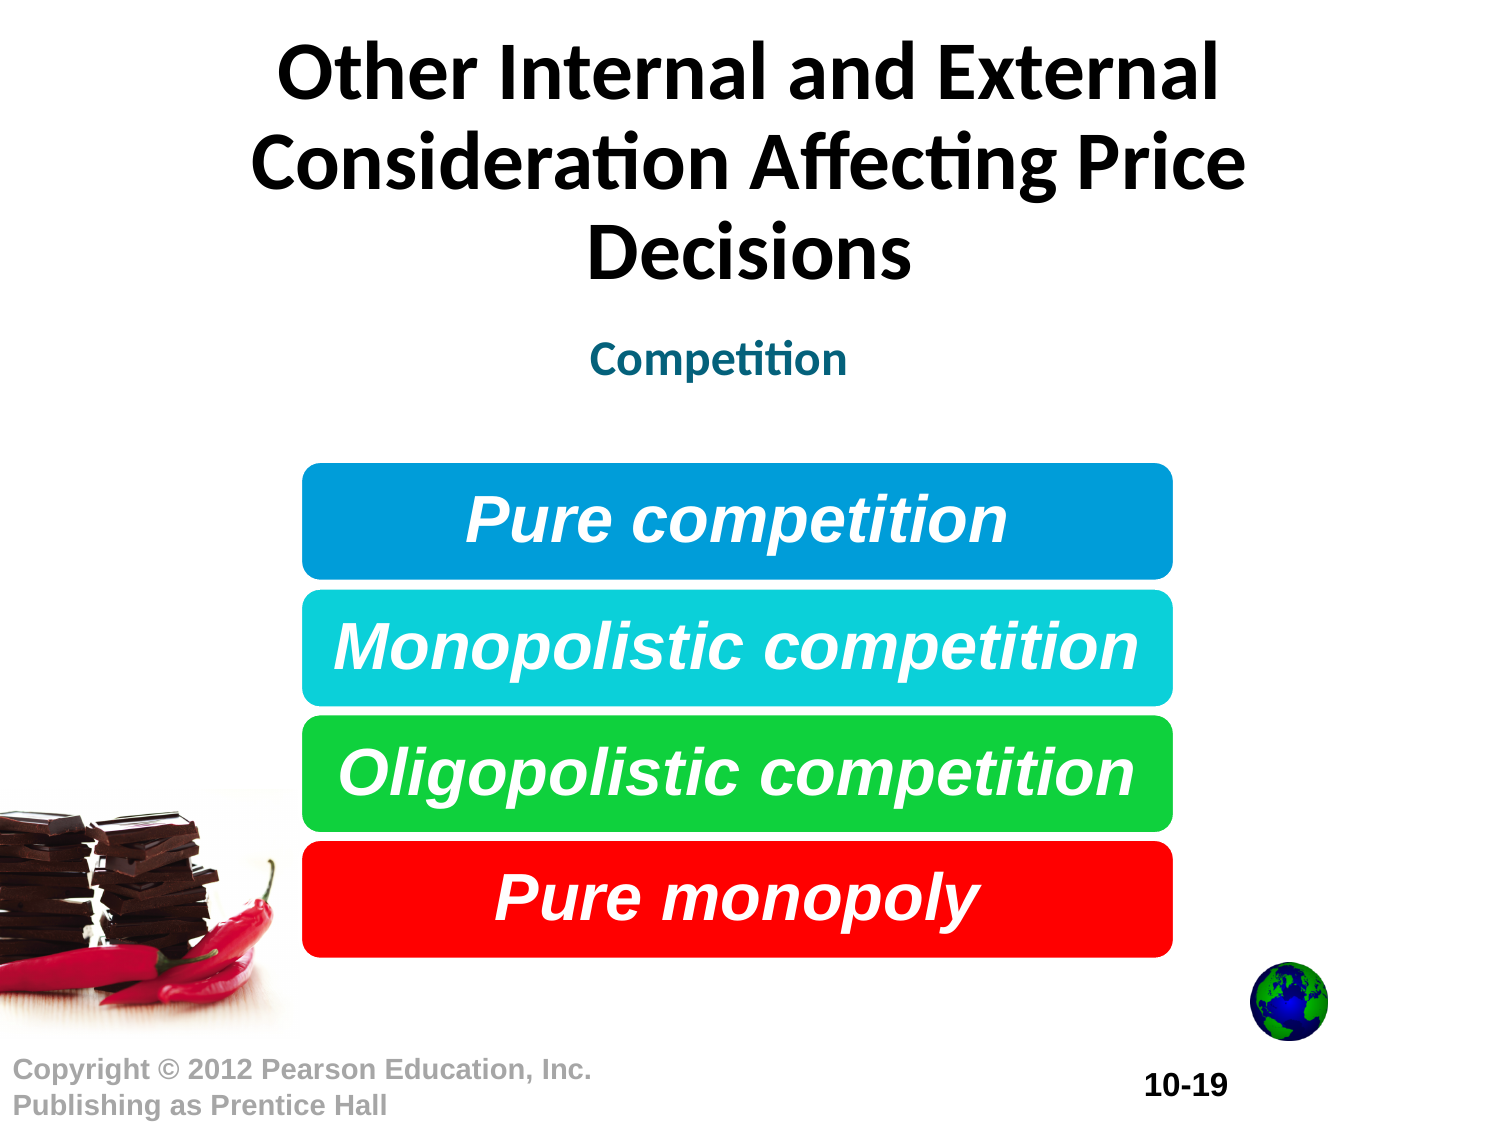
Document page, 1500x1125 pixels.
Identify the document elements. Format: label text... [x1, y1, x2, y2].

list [299, 460, 1176, 962]
picture [1249, 962, 1329, 1041]
title Other Internal and External Consideration Affecting Price Decisions [112, 37, 1388, 288]
picture [0, 789, 300, 1039]
list Competition [112, 324, 1326, 388]
